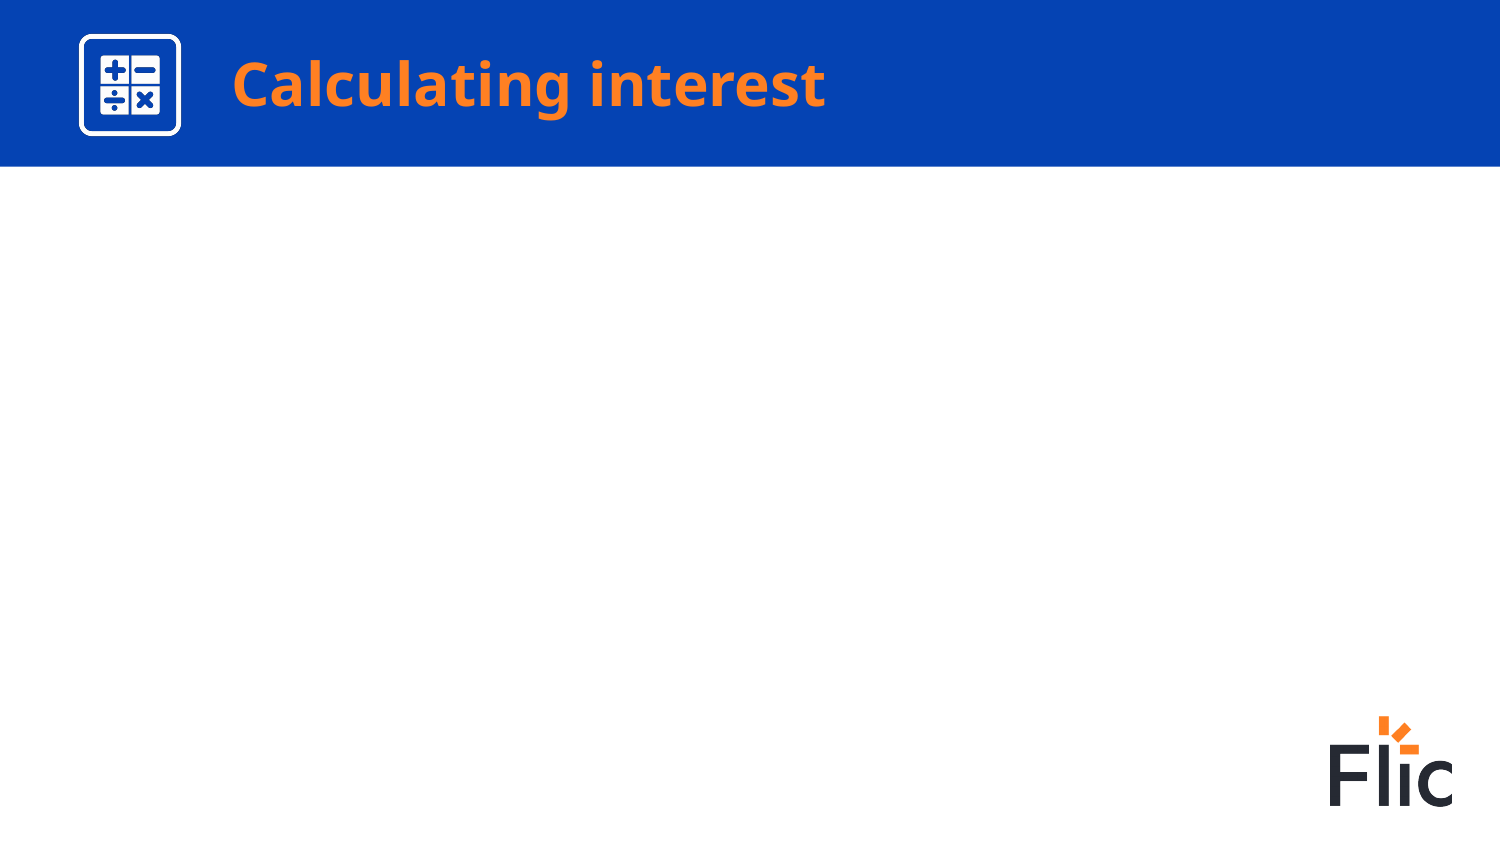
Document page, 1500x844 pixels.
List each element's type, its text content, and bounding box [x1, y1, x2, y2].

title Calculating interest [216, 39, 1485, 125]
picture [73, 27, 188, 142]
picture [1330, 716, 1452, 807]
